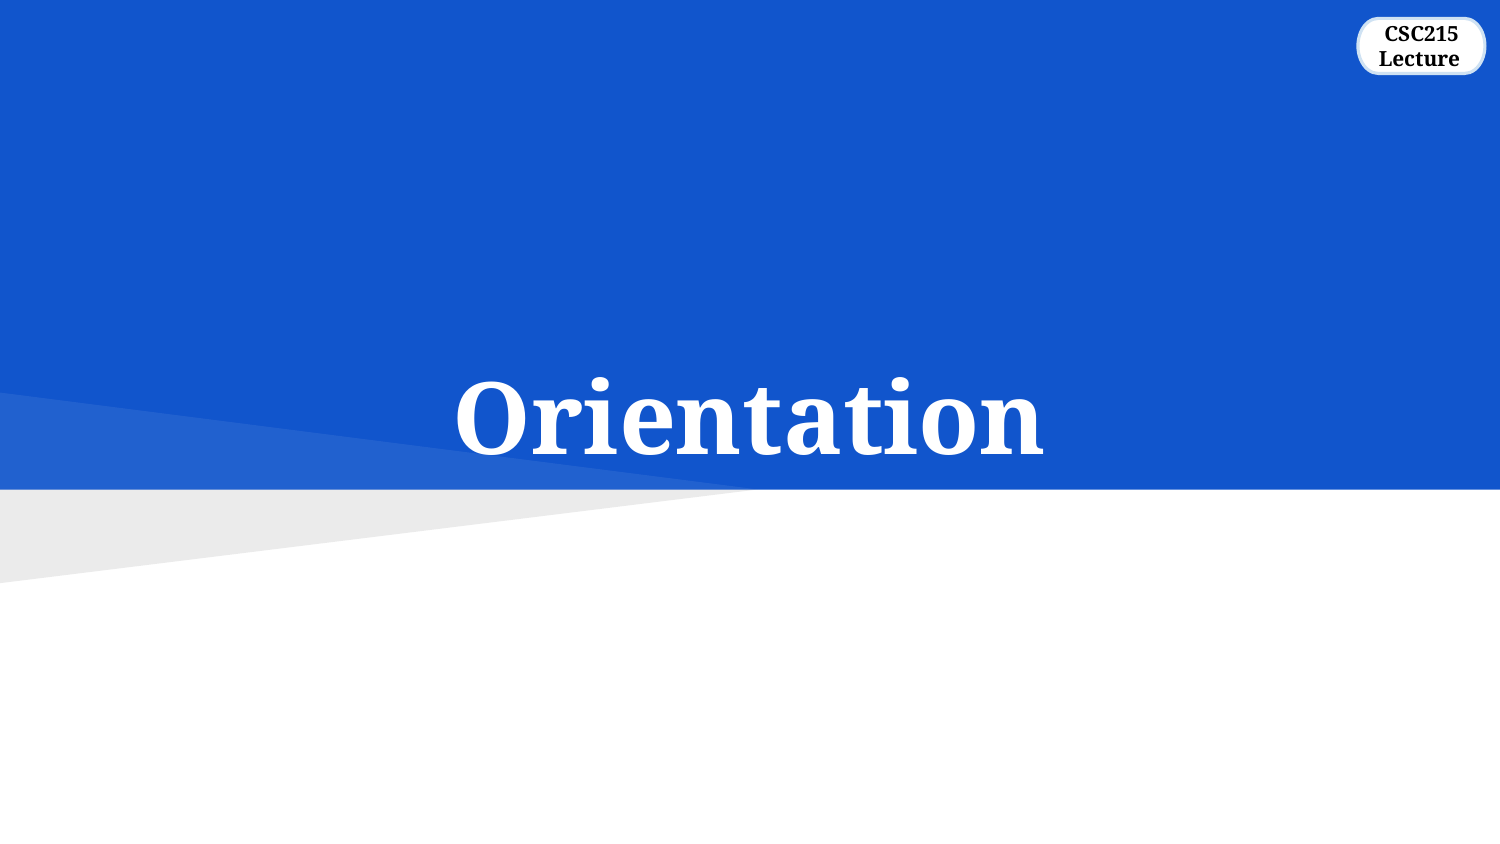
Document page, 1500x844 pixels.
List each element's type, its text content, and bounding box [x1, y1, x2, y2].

title Orientation [112, 286, 1388, 490]
text_box CSC215 Lecture [1357, 18, 1485, 74]
